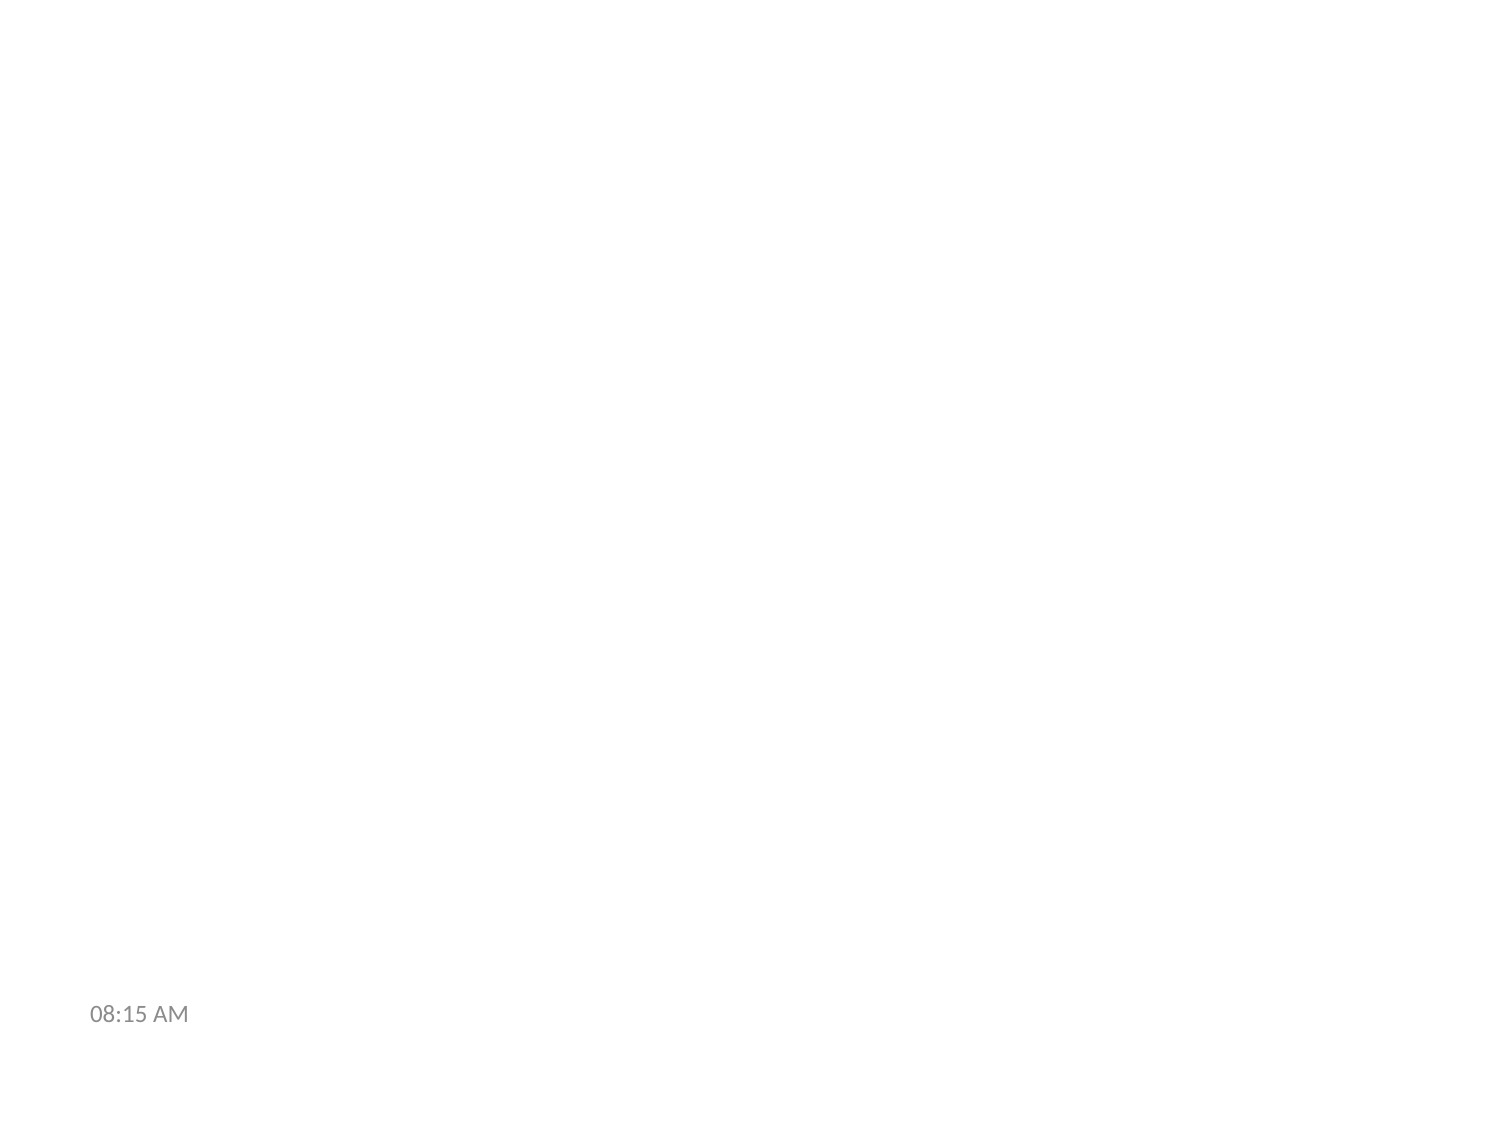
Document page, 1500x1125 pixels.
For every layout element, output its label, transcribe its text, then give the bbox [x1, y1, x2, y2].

text_box 3:35 PM [75, 982, 425, 1043]
